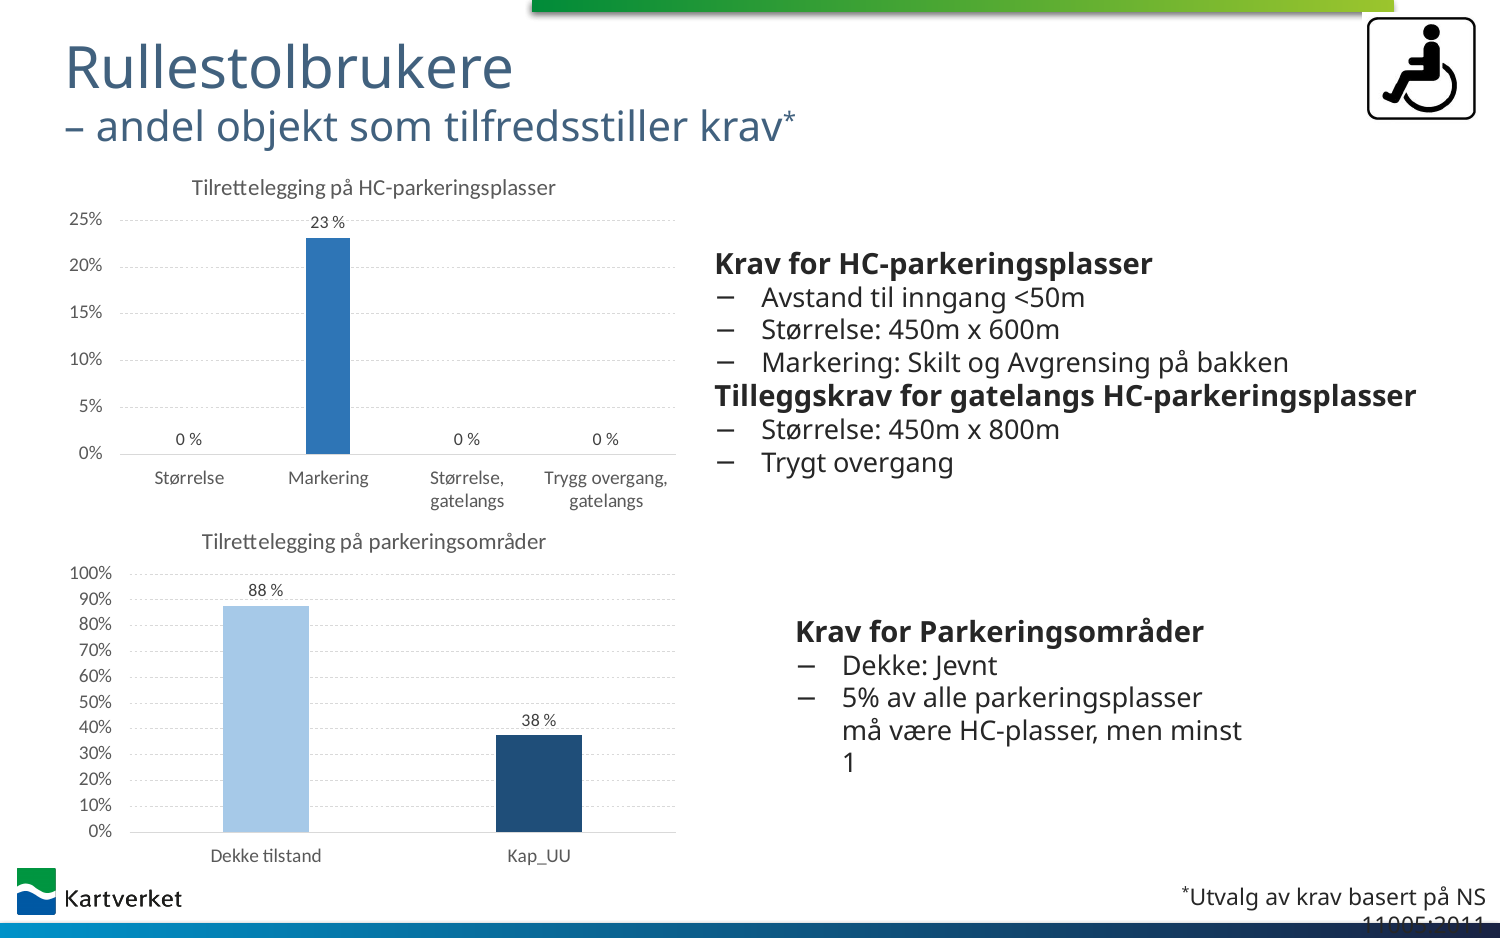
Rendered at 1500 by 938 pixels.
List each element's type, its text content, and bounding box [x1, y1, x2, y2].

picture [62, 520, 687, 874]
text_box Krav for Parkeringsområder Dekke: Jevnt 5% av alle parkeringsplasser må være HC-plasser, men minst 1 [780, 605, 1261, 786]
picture [1362, 12, 1481, 126]
picture [62, 166, 687, 519]
text_box Krav for HC-parkeringsplasser Avstand til inngang <50m Størrelse: 450m x 600m Markering: Skilt og Avgrensing på bakken Tilleggskrav for gatelangs HC-parkeringsplasser Størrelse: 450m x 800m Trygt overgang [699, 237, 1433, 485]
text_box Rullestolbrukere – andel objekt som tilfredsstiller krav* [49, 25, 1431, 158]
text_box *Utvalg av krav basert på NS 11005:2011 [1068, 873, 1500, 938]
